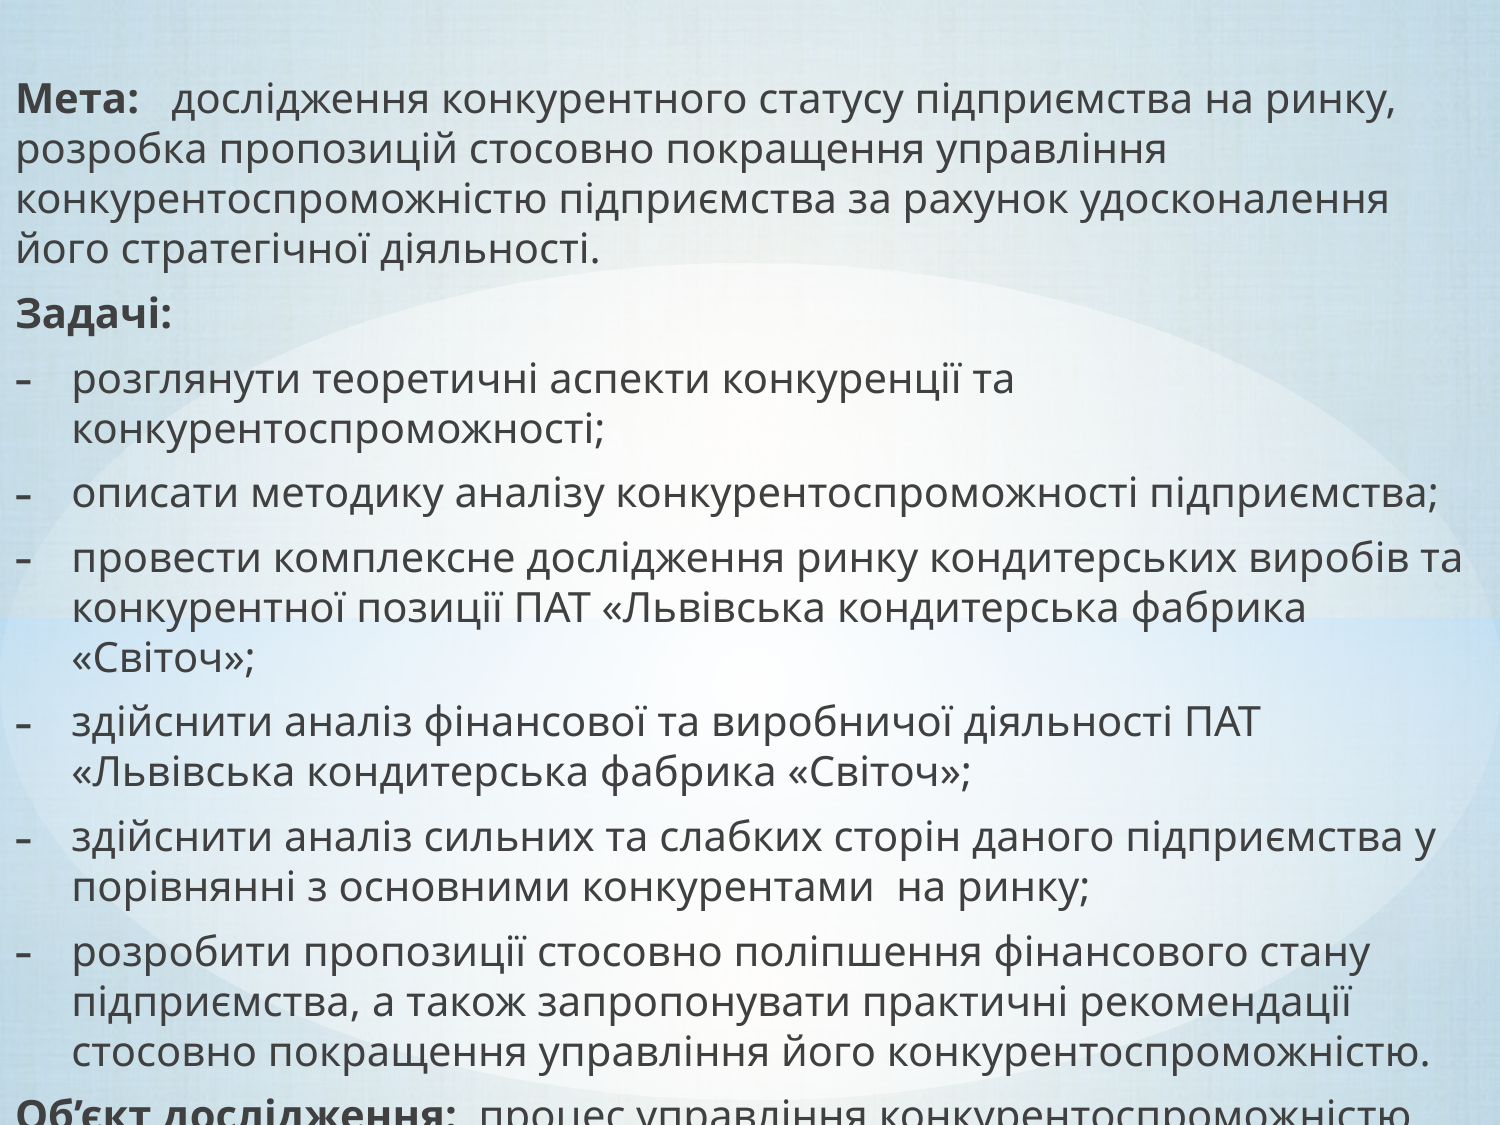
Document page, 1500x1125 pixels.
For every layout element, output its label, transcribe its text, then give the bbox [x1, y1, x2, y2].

list Мета: дослідження конкурентного статусу підприємства на ринку, розробка пропозицій стосовно покращення управління конкурентоспроможністю підприємства за рахунок удосконалення його стратегічної діяльності. Задачі: розглянути теоретичні аспекти конкуренції та конкурентоспроможності; описати методику аналізу конкурентоспроможності підприємства; провести комплексне дослідження ринку кондитерських виробів та конкурентної позиції ПАТ «Львівська кондитерська фабрика «Світоч»; здійснити аналіз фінансової та виробничої діяльності ПАТ «Львівська кондитерська фабрика «Світоч»; здійснити аналіз сильних та слабких сторін даного підприємства у порівнянні з основними конкурентами на ринку; розробити пропозиції стосовно поліпшення фінансового стану підприємства, а також запропонувати практичні рекомендації стосовно покращення управління його конкурентоспроможністю. Об’єкт дослідження: процес управління конкурентоспроможністю підприємства. [0, 0, 1500, 1125]
